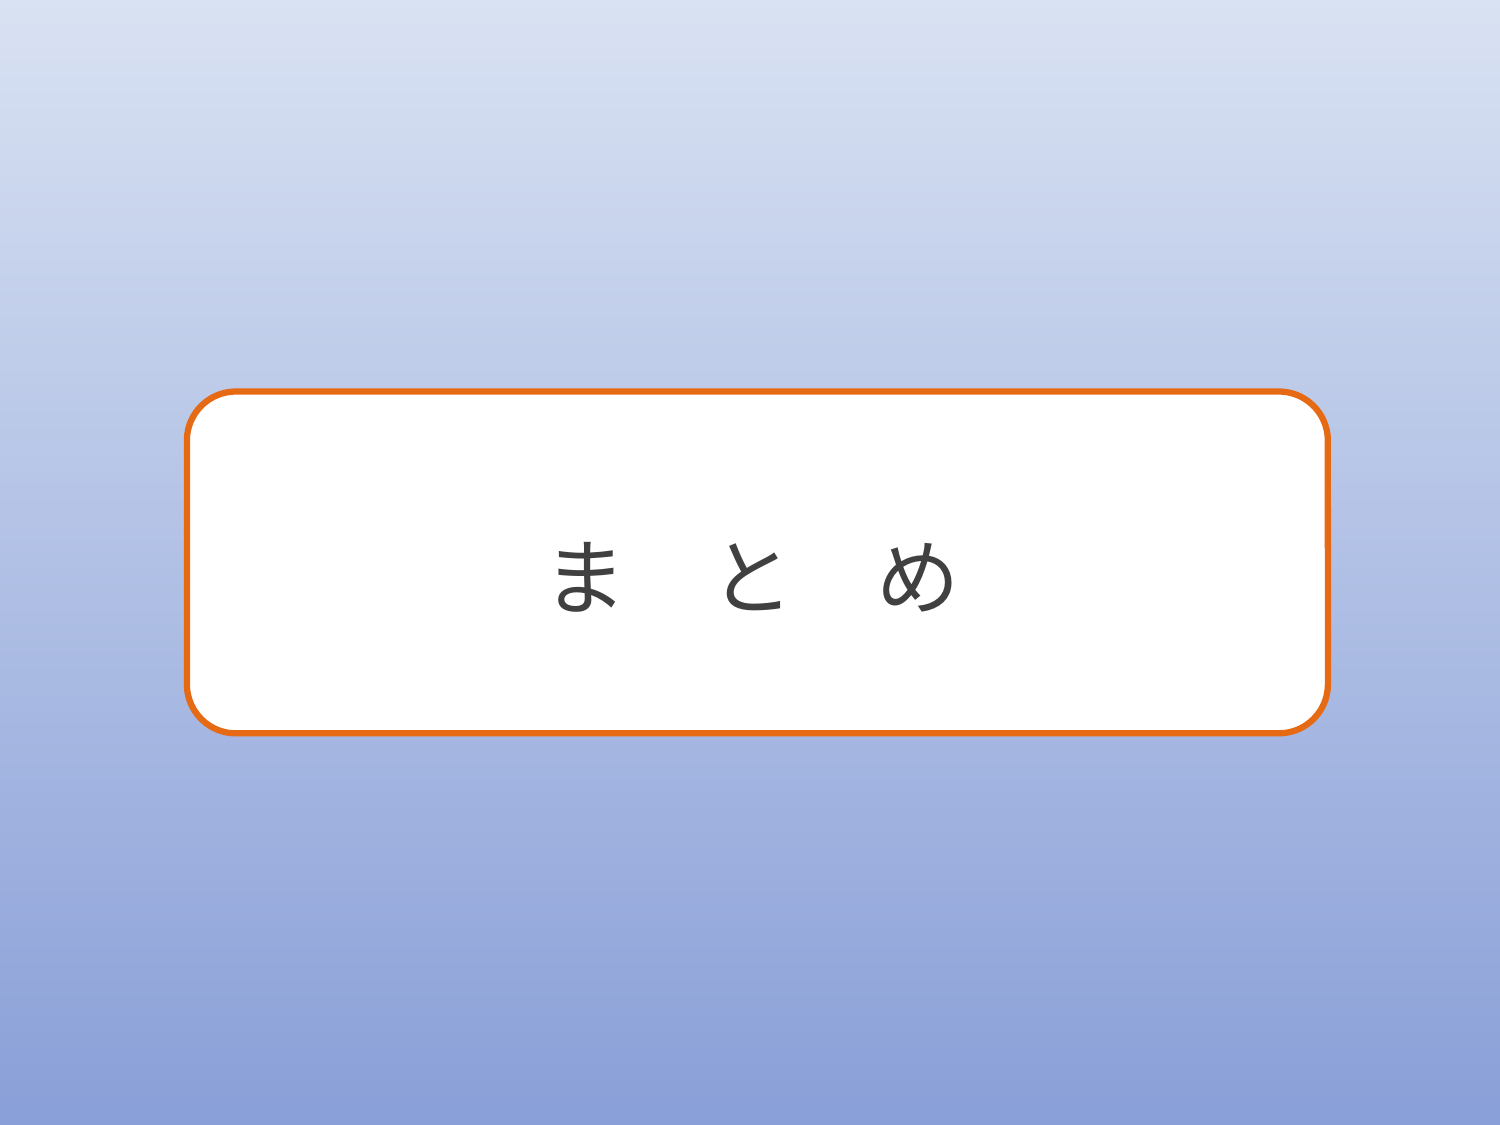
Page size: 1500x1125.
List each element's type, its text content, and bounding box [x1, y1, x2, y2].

title ま と め [104, 455, 1400, 675]
